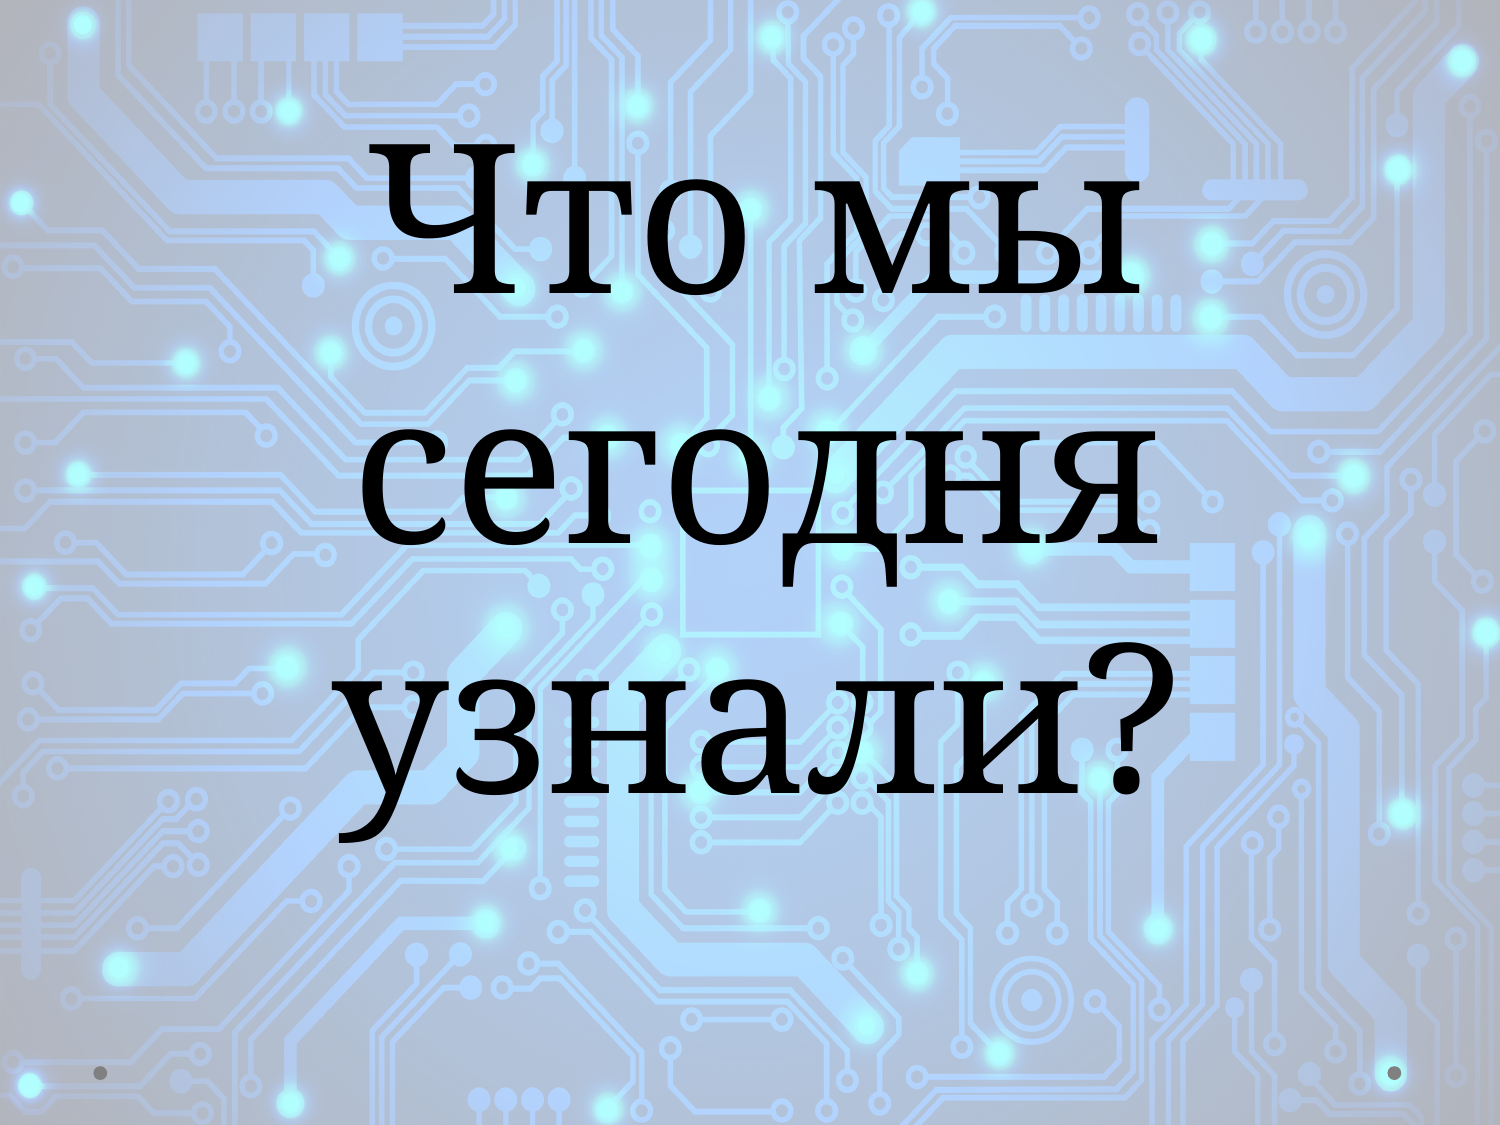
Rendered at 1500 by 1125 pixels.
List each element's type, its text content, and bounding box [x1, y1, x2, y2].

text_box Что мы сегодня узнали? [64, 78, 1447, 843]
